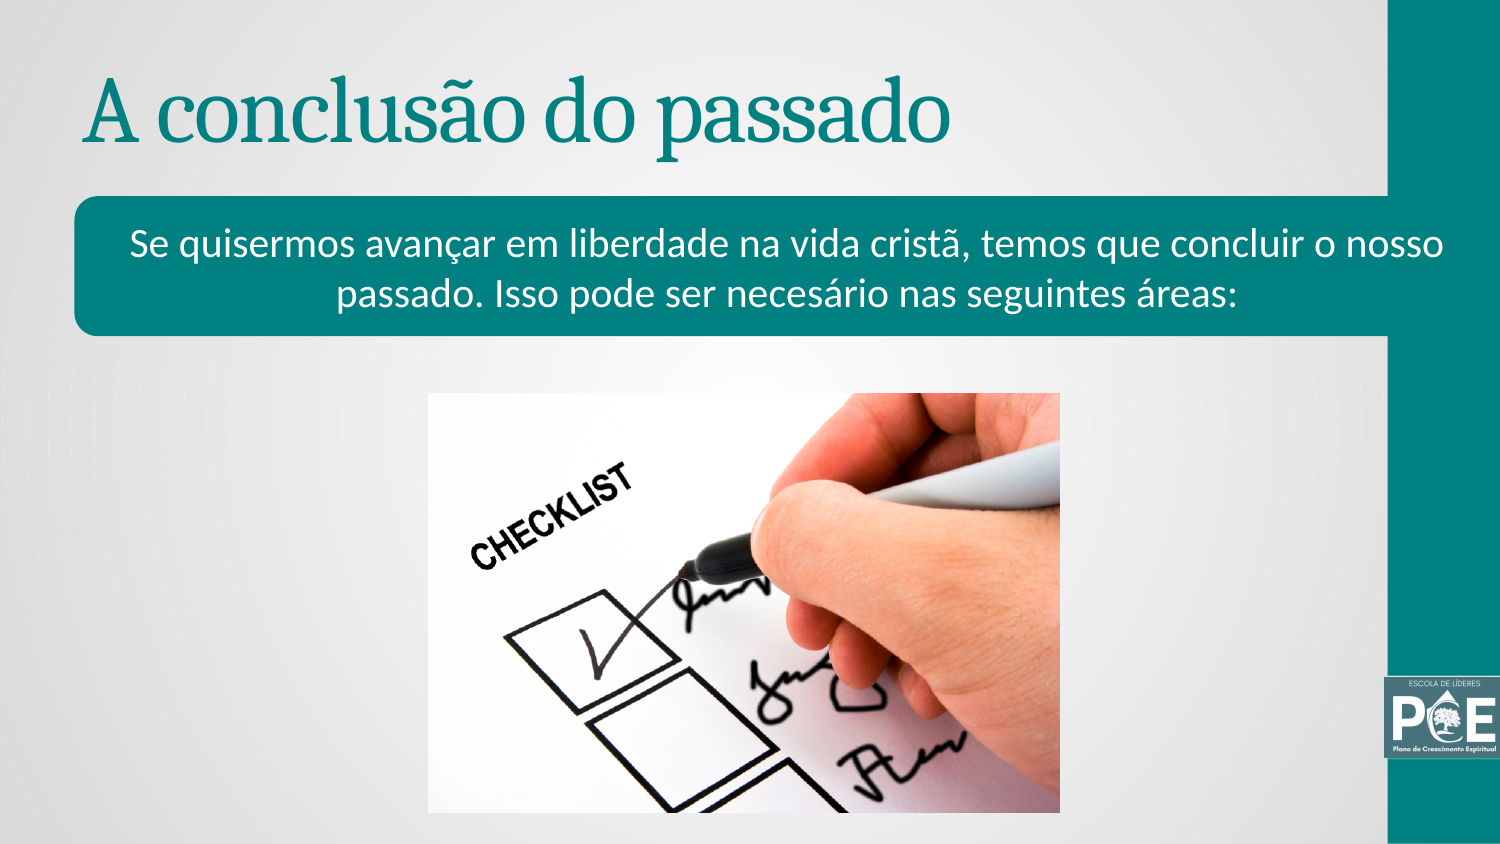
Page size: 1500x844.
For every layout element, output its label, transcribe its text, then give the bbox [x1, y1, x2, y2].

picture [428, 392, 1060, 813]
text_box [74, 195, 1500, 337]
title A conclusão do passado [74, 33, 1326, 175]
picture [1384, 676, 1500, 758]
